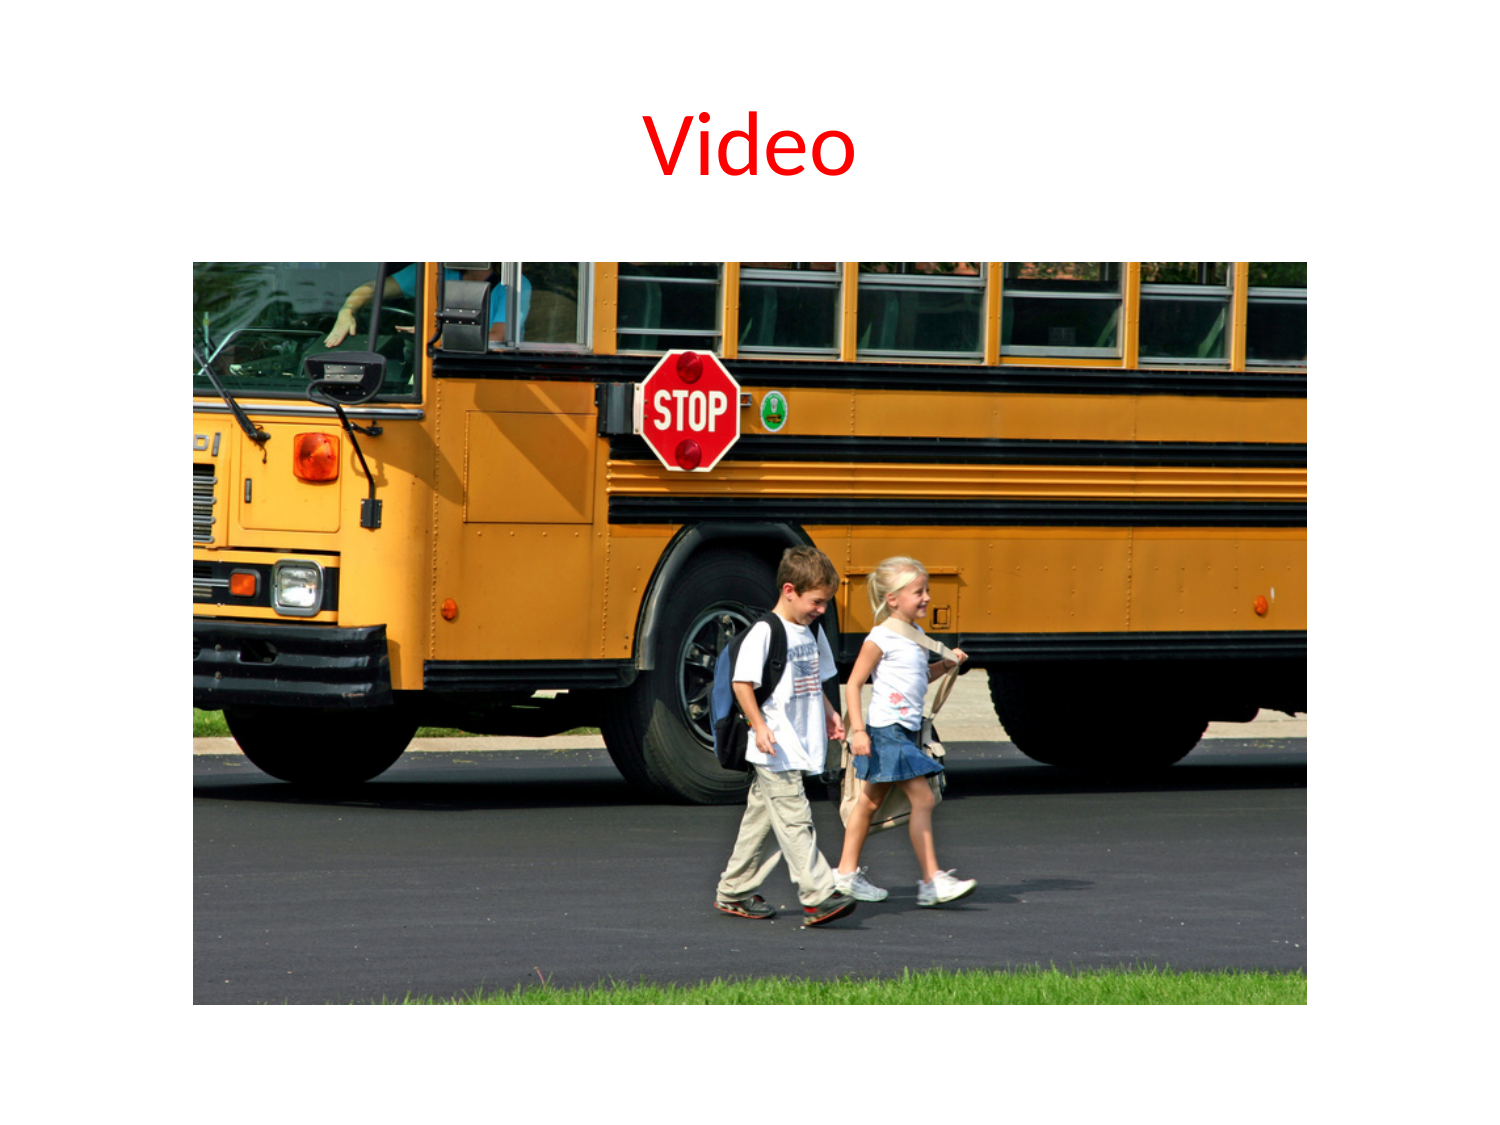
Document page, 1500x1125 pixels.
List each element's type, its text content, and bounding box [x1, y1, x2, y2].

title Video [75, 45, 1425, 233]
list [192, 262, 1307, 1006]
